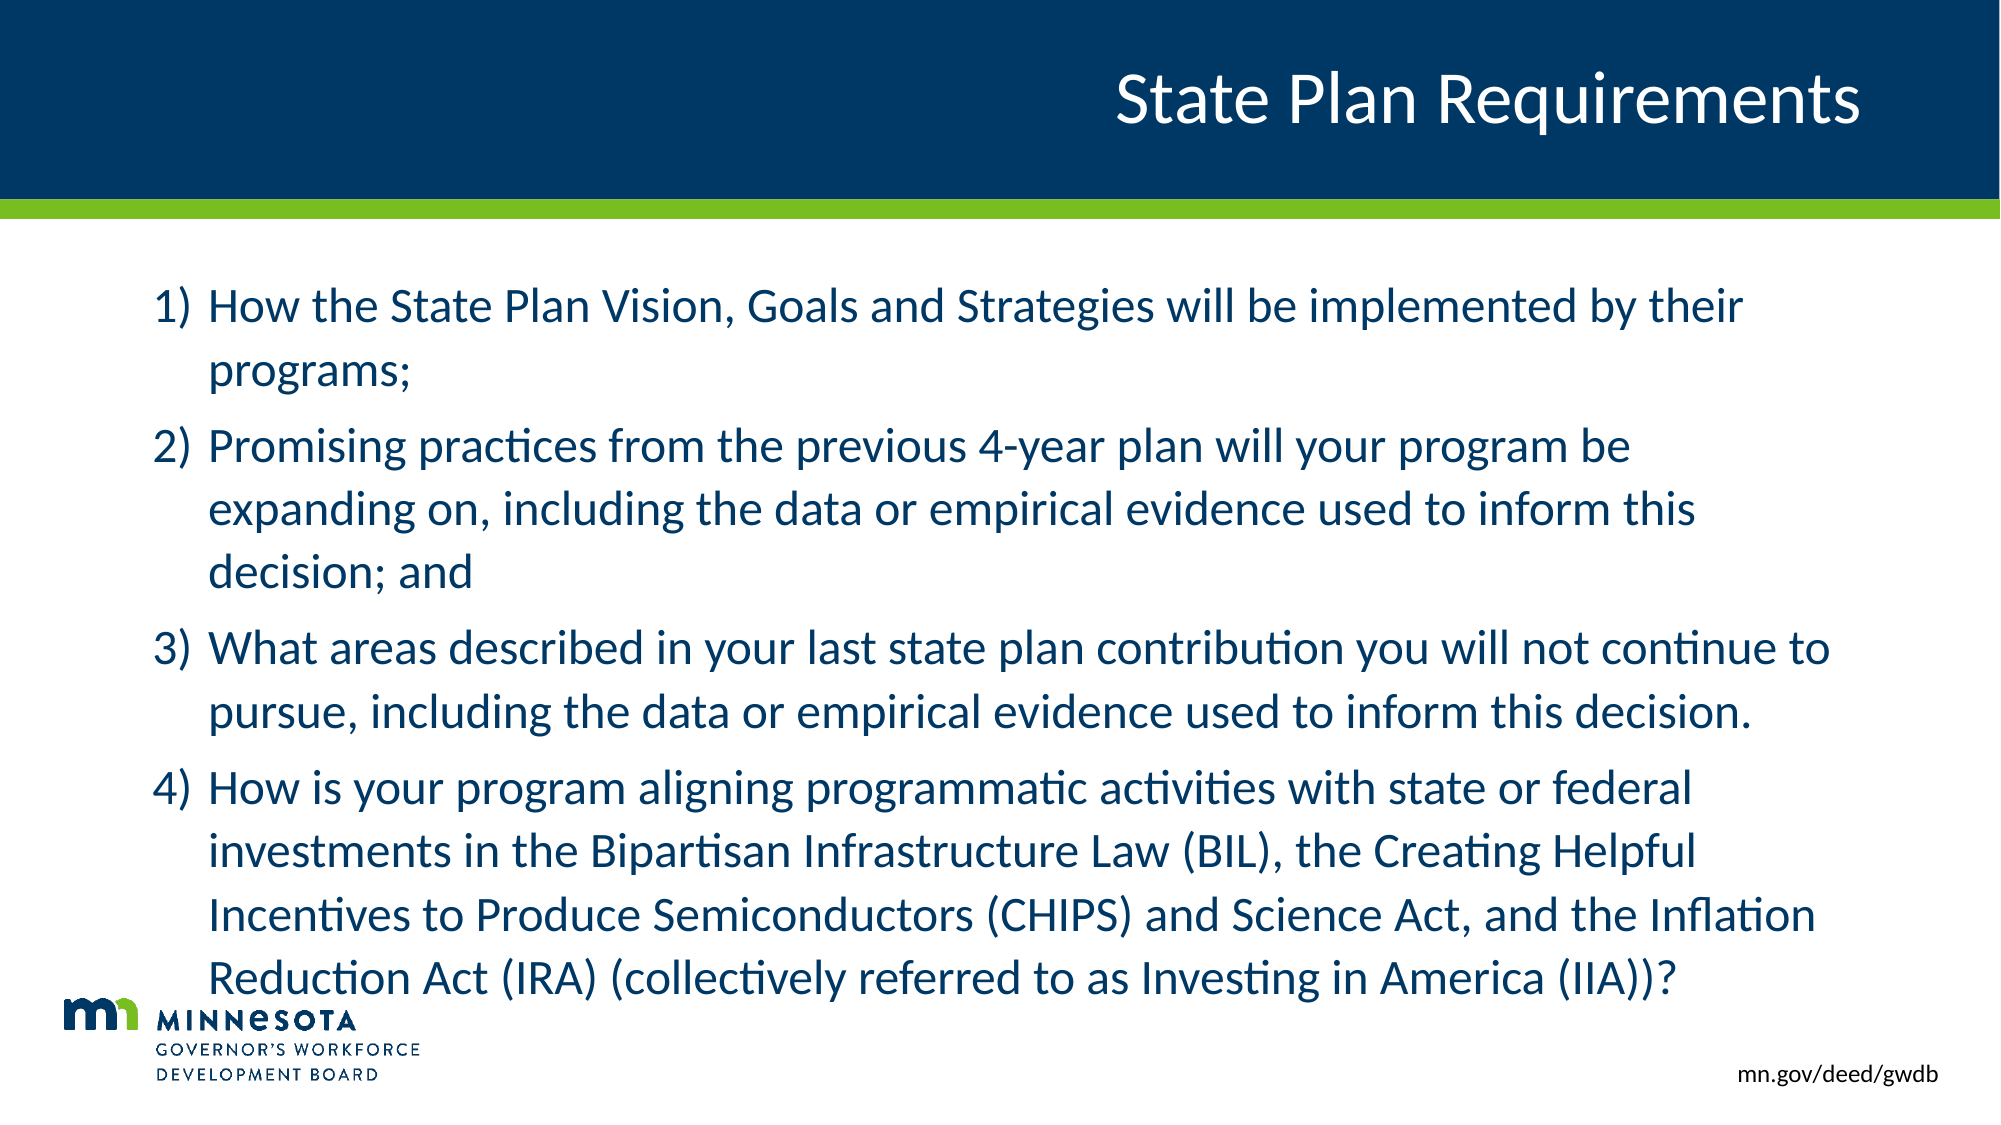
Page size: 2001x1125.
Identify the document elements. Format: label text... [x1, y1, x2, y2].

footer mn.gov/deed/gwdb [1037, 1042, 1955, 1103]
picture [64, 998, 428, 1087]
list How the State Plan Vision, Goals and Strategies will be implemented by their programs; Promising practices from the previous 4-year plan will your program be expanding on, including the data or empirical evidence used to inform this decision; and What areas described in your last state plan contribution you will not continue to pursue, including the data or empirical evidence used to inform this decision. How is your program aligning programmatic activities with state or federal investments in the Bipartisan Infrastructure Law (BIL), the Creating Helpful Incentives to Produce Semiconductors (CHIPS) and Science Act, and the Inflation Reduction Act (IRA) (collectively referred to as Investing in America (IIA))? [137, 261, 1863, 1014]
title State Plan Requirements [137, 0, 1863, 200]
